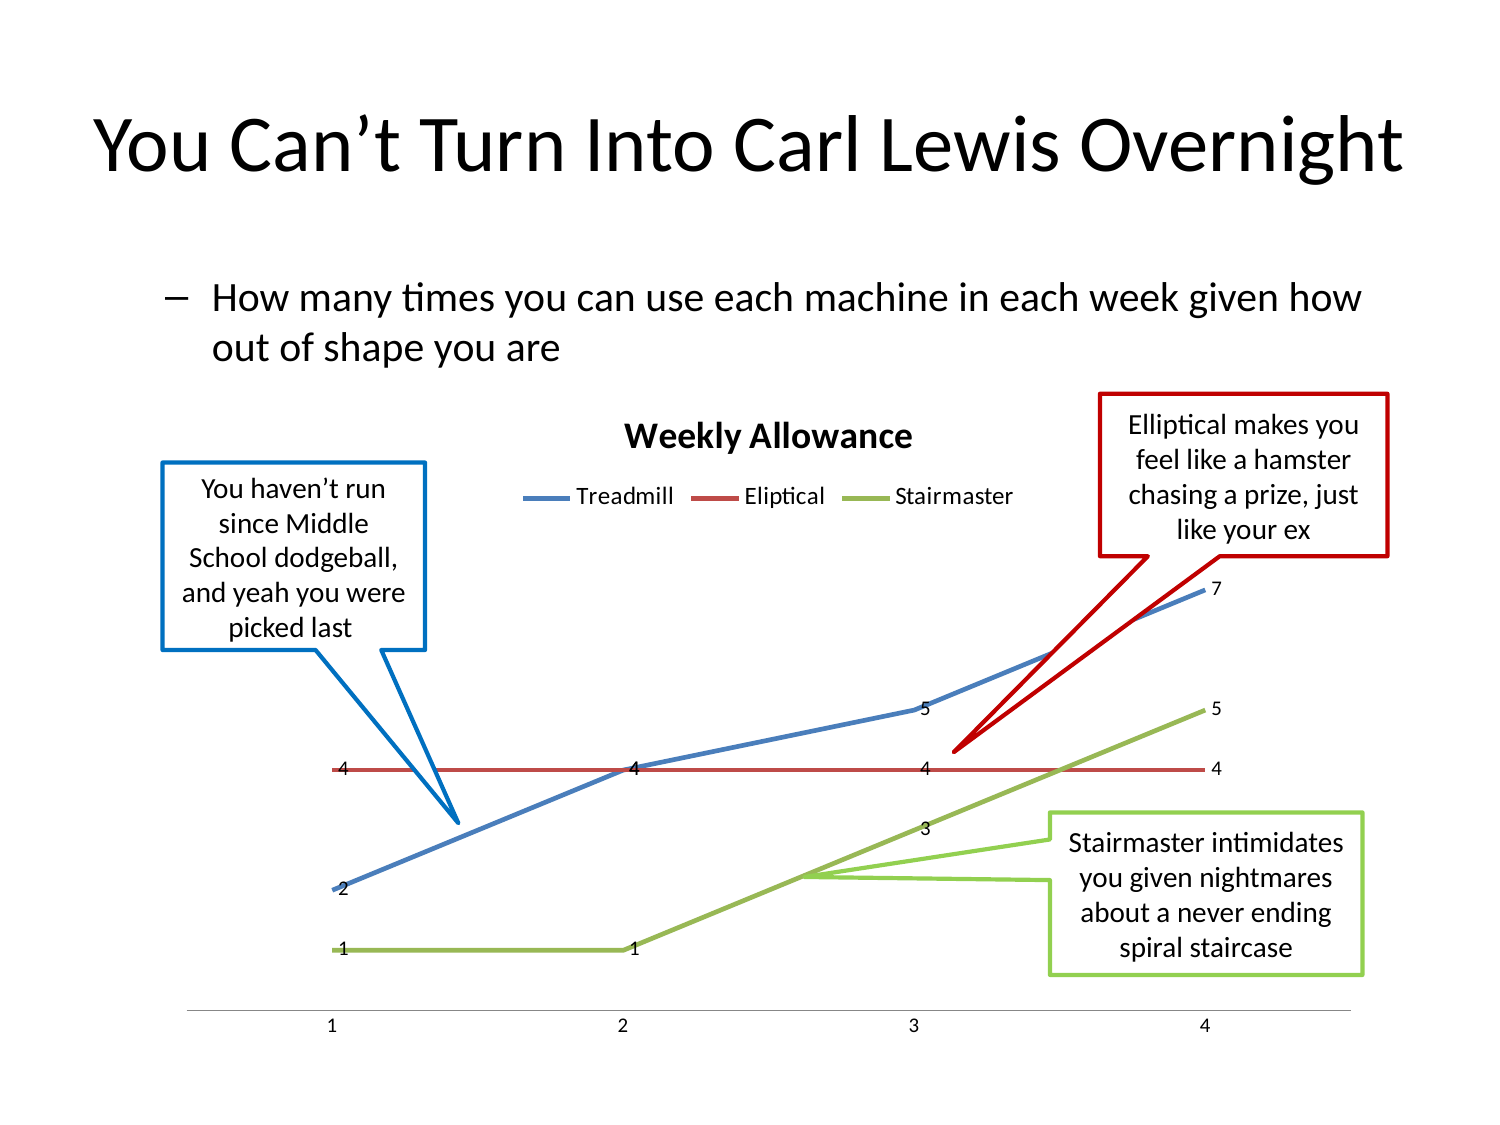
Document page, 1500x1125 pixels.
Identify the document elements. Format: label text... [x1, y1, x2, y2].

list How many times you can use each machine in each week given how out of shape you are [75, 262, 1425, 1005]
text_box Elliptical makes you feel like a hamster chasing a prize, just like your ex [1378, 391, 1390, 559]
title You Can’t Turn Into Carl Lewis Overnight [75, 45, 1425, 233]
chart [162, 387, 1376, 1051]
